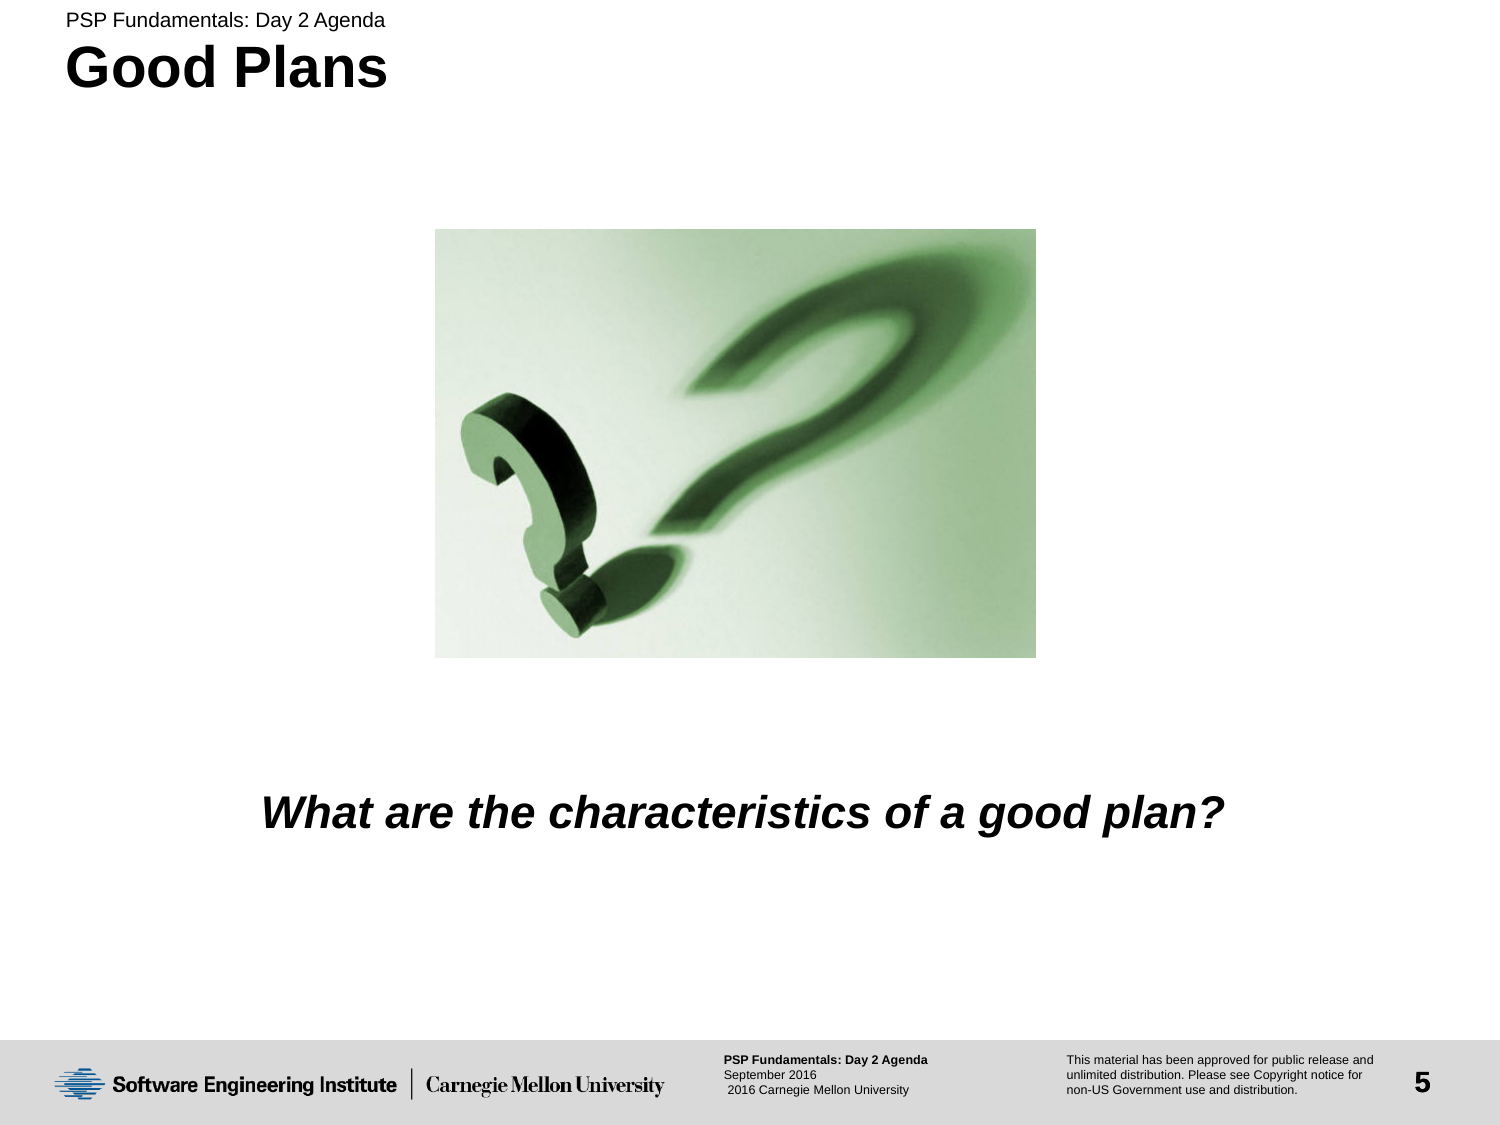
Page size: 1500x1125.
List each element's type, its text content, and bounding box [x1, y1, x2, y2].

list What are the characteristics of a good plan? [50, 782, 1437, 895]
picture [435, 229, 1036, 658]
picture [46, 1061, 673, 1104]
title Good Plans [65, 37, 1430, 148]
